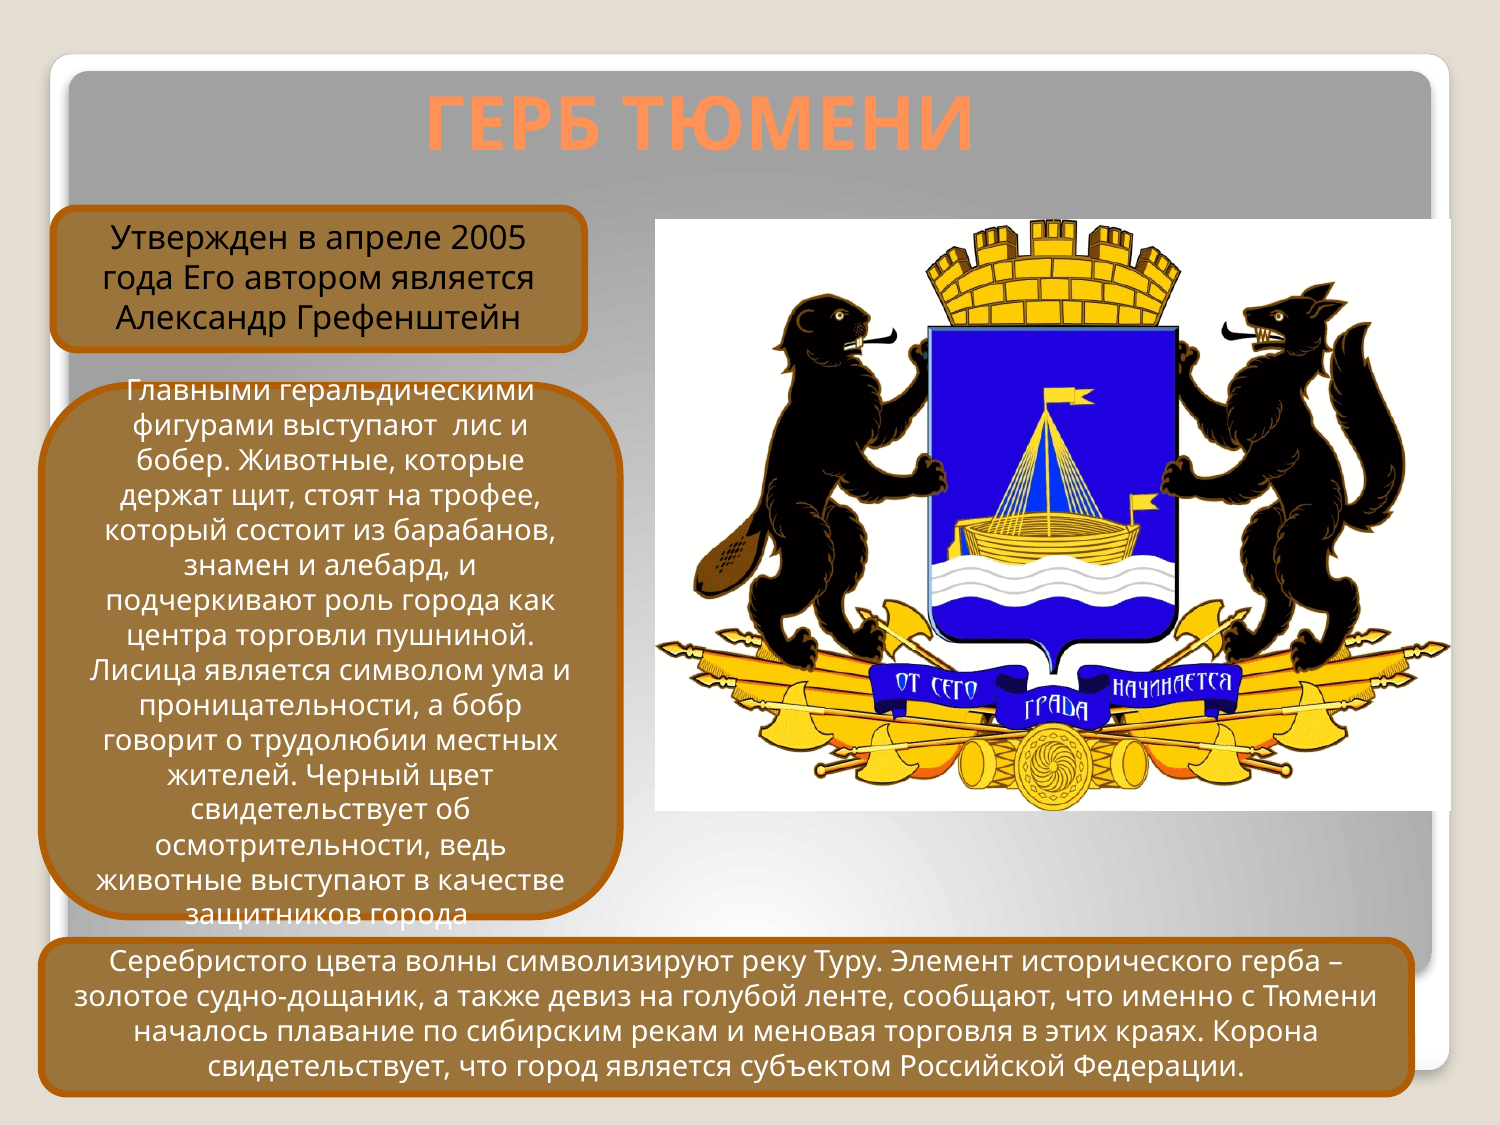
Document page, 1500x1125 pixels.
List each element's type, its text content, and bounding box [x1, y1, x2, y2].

text_box Утвержден в апреле 2005 года Его автором является Александр Грефенштейн [49, 204, 589, 354]
text_box Главными геральдическими фигурами выступают лис и бобер. Животные, которые держат щит, стоят на трофее, который состоит из барабанов, знамен и алебард, и подчеркивают роль города как центра торговли пушниной. Лисица является символом ума и проницательности, а бобр говорит о трудолюбии местных жителей. Черный цвет свидетельствует об осмотрительности, ведь животные выступают в качестве защитников города [37, 381, 624, 921]
title ГЕРБ ТЮМЕНИ [88, 19, 1314, 173]
text_box Серебристого цвета волны символизируют реку Туру. Элемент исторического герба – золотое судно-дощаник, а также девиз на голубой ленте, сообщают, что именно с Тюмени началось плавание по сибирским рекам и меновая торговля в этих краях. Корона свидетельствует, что город является субъектом Российской Федерации. [37, 936, 1416, 1098]
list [655, 219, 1451, 811]
